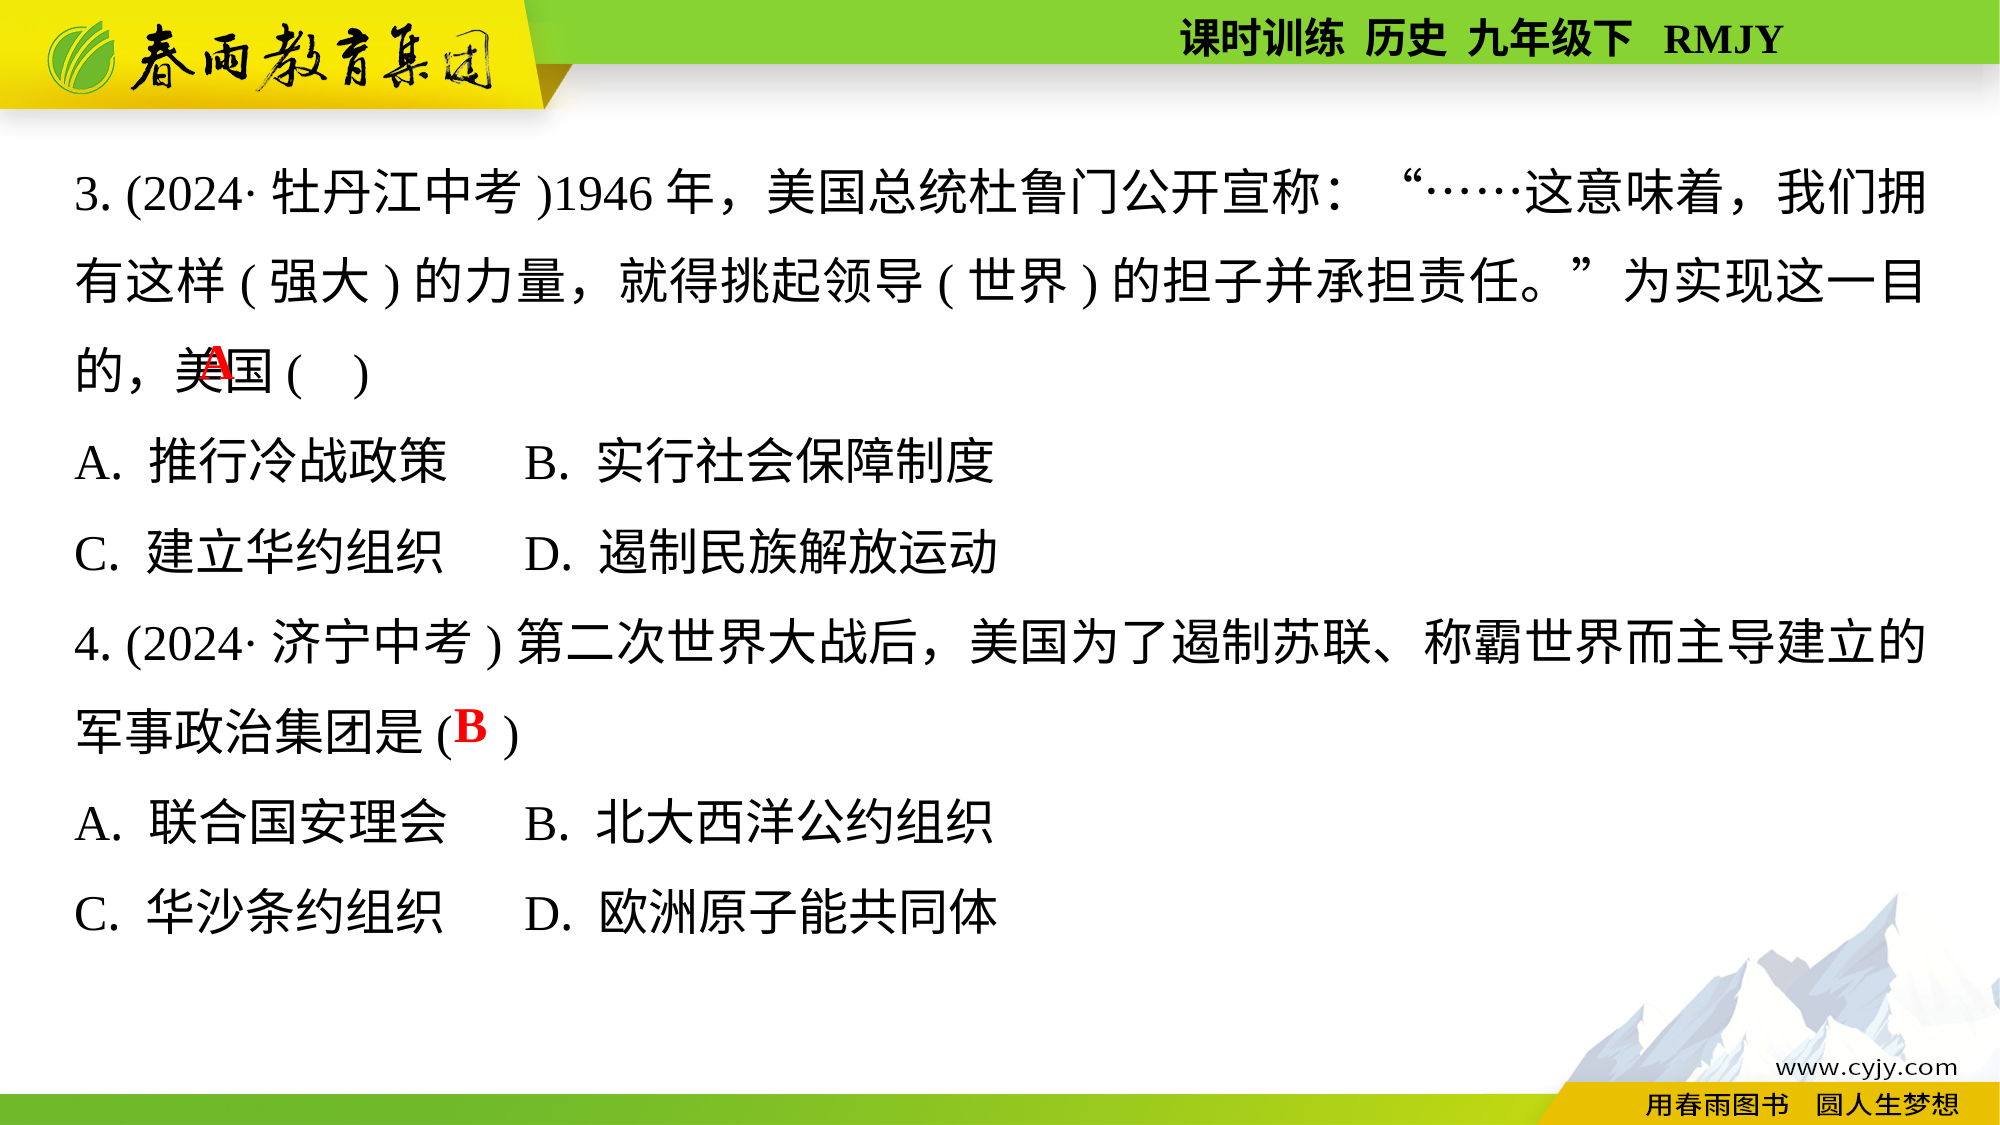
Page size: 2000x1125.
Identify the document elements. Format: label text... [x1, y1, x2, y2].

text_box B [439, 685, 503, 760]
list 3. (2024·牡丹江中考)1946年，美国总统杜鲁门公开宣称：“……这意味着，我们拥有这样(强大)的力量，就得挑起领导(世界)的担子并承担责任。”为实现这一目的，美国( ) A. 推行冷战政策 B. 实行社会保障制度 C. 建立华约组织 D. 遏制民族解放运动 4. (2024·济宁中考)第二次世界大战后，美国为了遏制苏联、称霸世界而主导建立的军事政治集团是( ) A. 联合国安理会 B. 北大西洋公约组织 C. 华沙条约组织 D. 欧洲原子能共同体 [59, 122, 1944, 956]
picture [0, 0, 2000, 1125]
text_box A [183, 321, 250, 397]
